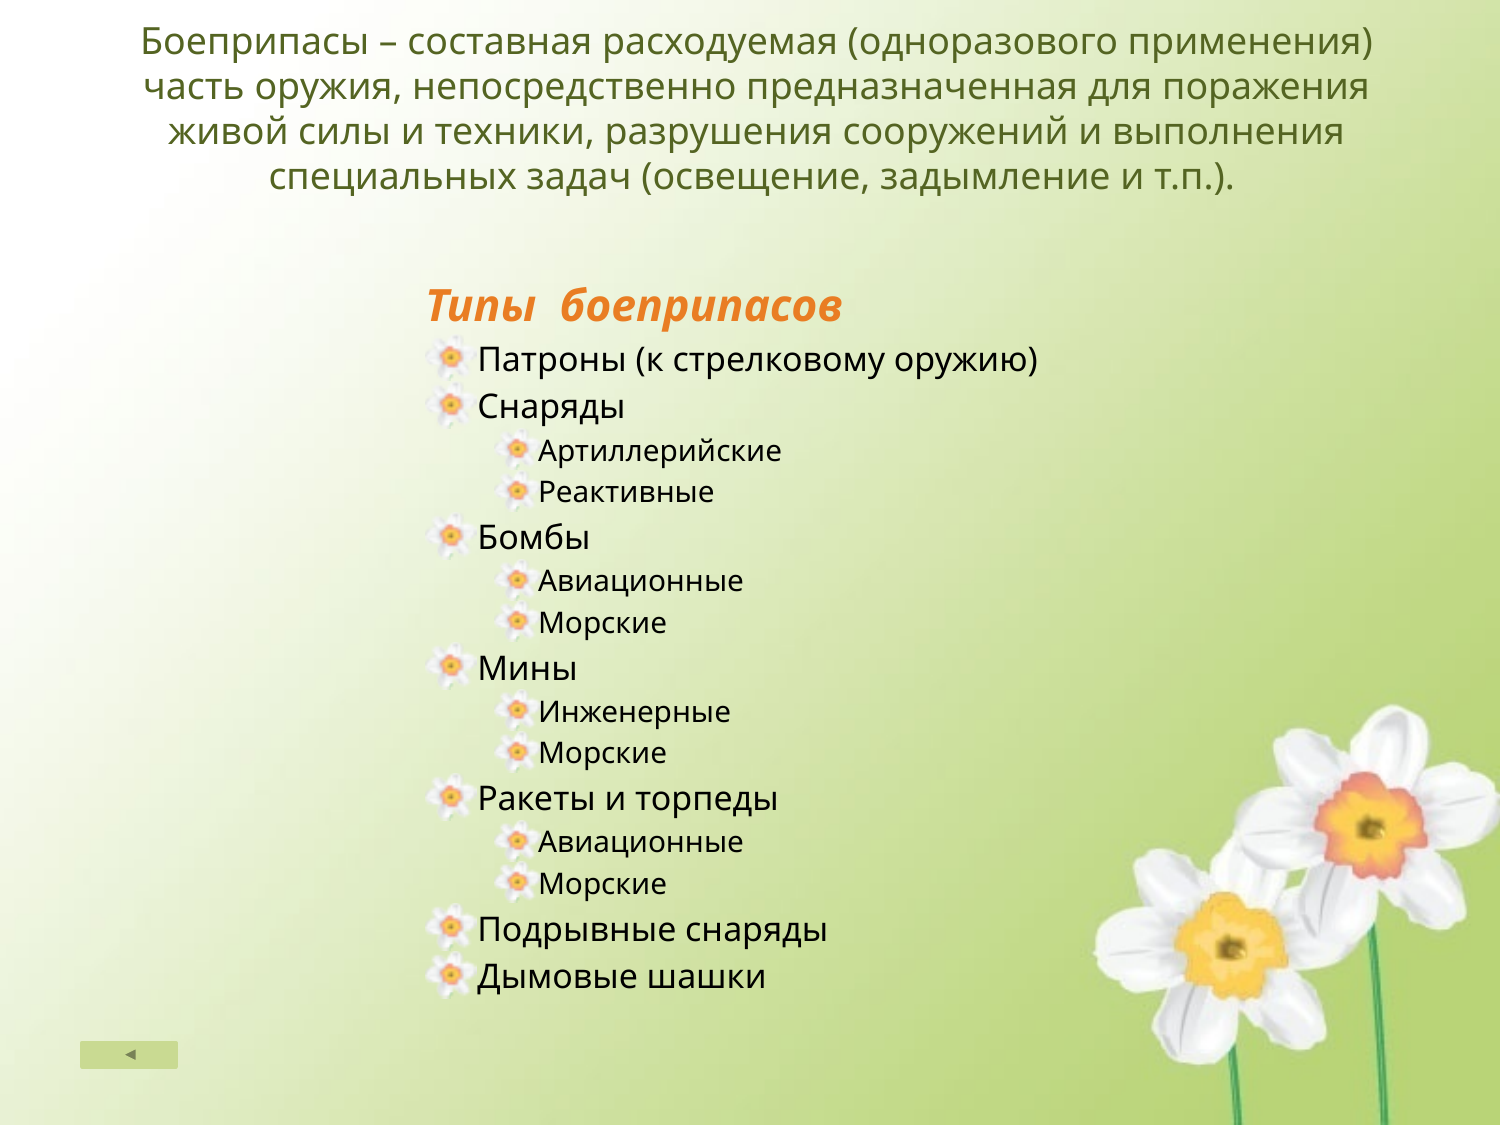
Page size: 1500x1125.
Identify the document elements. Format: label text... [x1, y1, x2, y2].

picture [0, 0, 1500, 1125]
text_box [80, 1041, 178, 1069]
list Типы боеприпасов Патроны (к стрелковому оружию) Снаряды Артиллерийские Реактивные Бомбы Авиационные Морские Мины Инженерные Морские Ракеты и торпеды Авиационные Морские Подрывные снаряды Дымовые шашки [410, 269, 1289, 1012]
title Боеприпасы – составная расходуемая (одноразового применения) часть оружия, непосредственно предназначенная для поражения живой силы и техники, разрушения сооружений и выполнения специальных задач (освещение, задымление и т.п.). [82, 58, 1432, 247]
